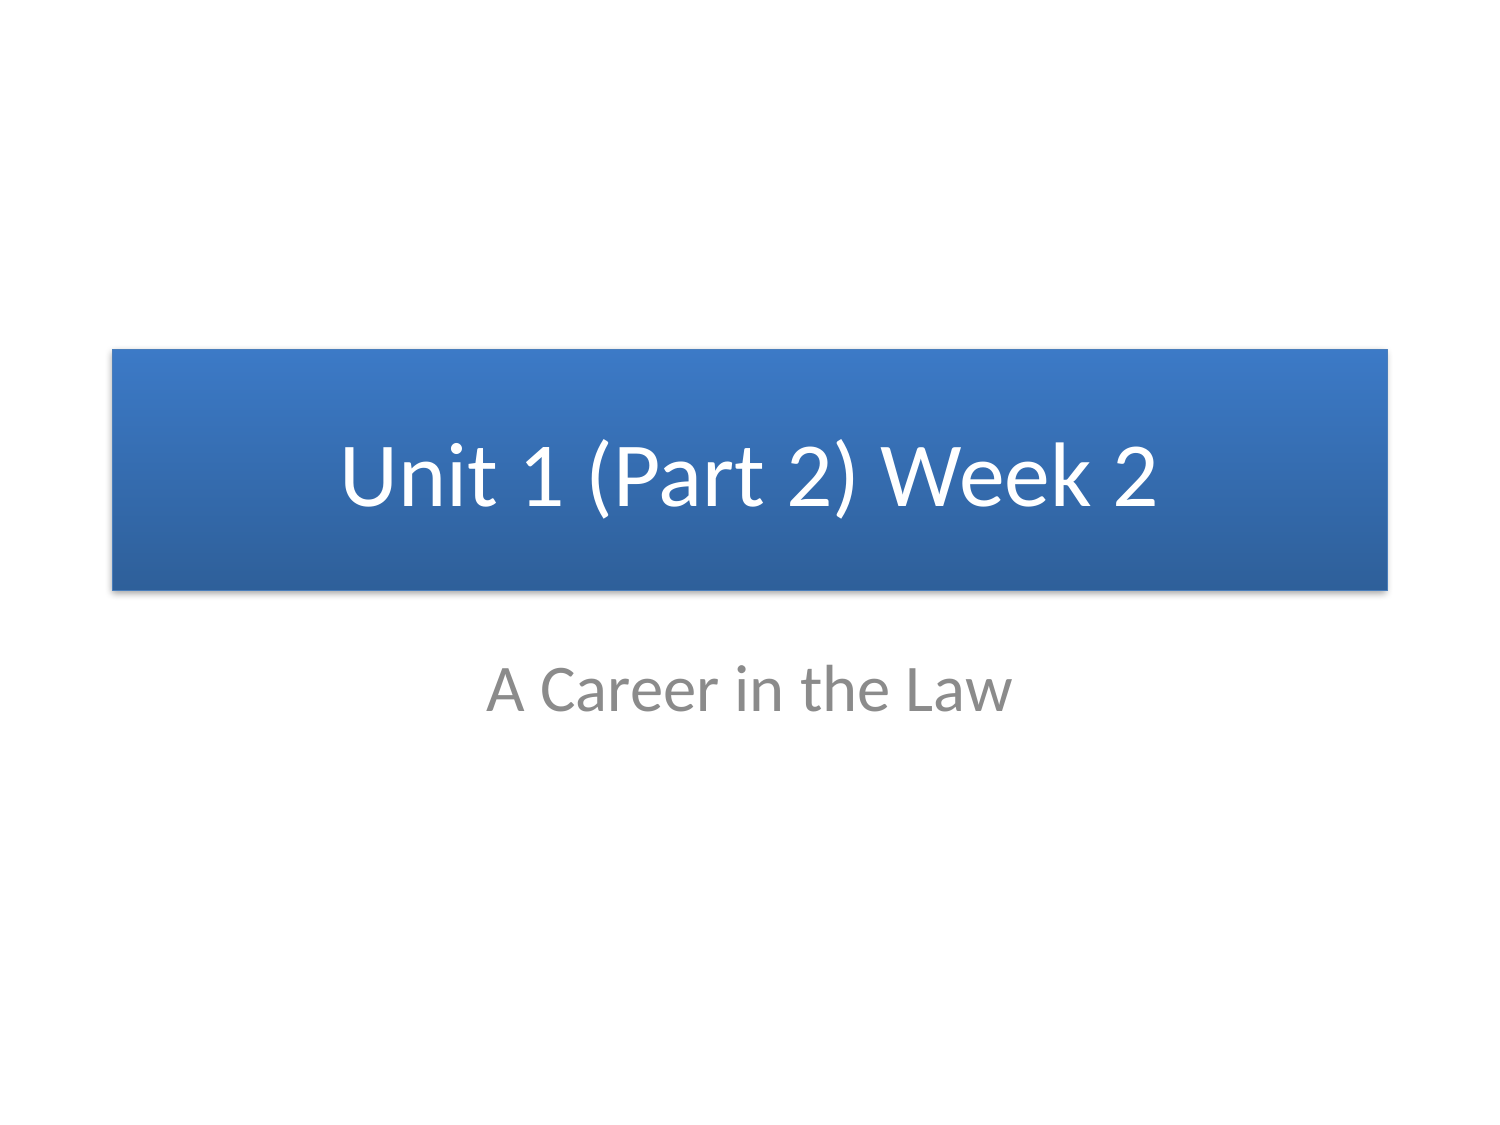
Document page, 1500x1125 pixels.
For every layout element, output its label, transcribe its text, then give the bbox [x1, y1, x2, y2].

title Unit 1 (Part 2) Week 2 [112, 349, 1388, 591]
subtitle A Career in the Law [225, 637, 1275, 925]
